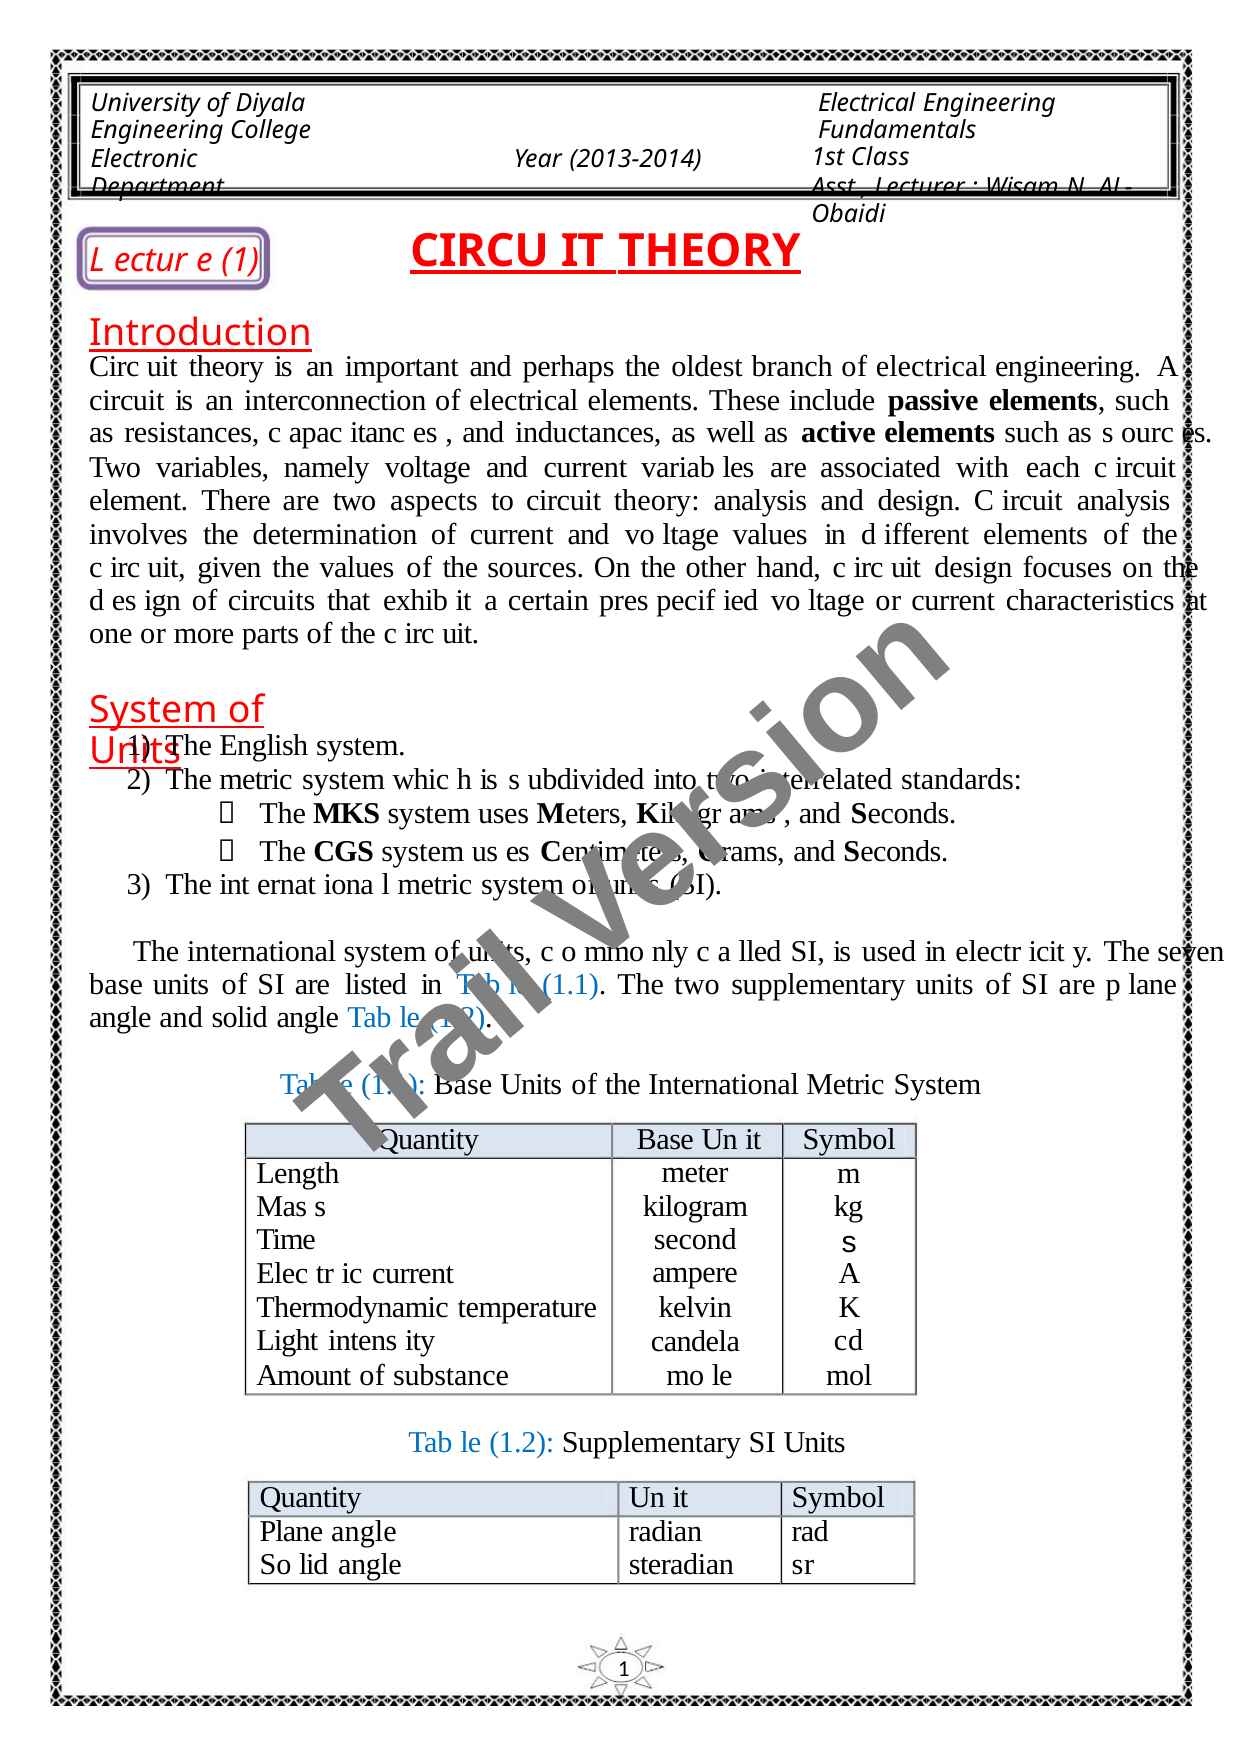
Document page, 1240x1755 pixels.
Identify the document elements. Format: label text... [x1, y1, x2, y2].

text_box Amount of substance [256, 1358, 551, 1392]
text_box 2) The metric system whic h is s ubdivided into two interrelated standards:  The MKS system uses Meters, Kilo gr ams , and Seconds.  The CGS system us es Centimeters, Grams, and Seconds. 3) The int ernat iona l metric system of units (SI). [732, 762, 1123, 901]
text_box University of Diyala Engineering College Electronic Department [90, 89, 332, 201]
text_box [50, 49, 1193, 1706]
text_box 1) The English system. [126, 728, 447, 762]
text_box Trail Version [246, 543, 993, 1211]
text_box Plane angle So lid angle [259, 1514, 440, 1581]
text_box 1 [617, 1652, 665, 1681]
text_box Year (2013-2014) [513, 145, 705, 173]
text_box Quantity [428, 1122, 527, 1156]
text_box rad sr [791, 1514, 875, 1581]
text_box kilogram second ampere kelvin [642, 1189, 796, 1324]
text_box candela [650, 1324, 787, 1358]
text_box mol [826, 1358, 918, 1392]
text_box mo le [666, 1358, 772, 1392]
text_box 2) The metric system whic h is s ubdivided into two interrelated standards:  The MKS system uses Meters, Kilo gr ams , and Seconds.  The CGS system us es Centimeters, Grams, and Seconds. 3) The int ernat iona l metric system of units (SI). [126, 762, 616, 901]
text_box Quantity [259, 1480, 409, 1514]
text_box L ectur e (1) [89, 236, 292, 279]
text_box The international system of units, c o mmo nly c a lled SI, is used in electr icit y. The seven base units of SI are listed in Tab le (1.1). The two supplementary units of SI are p lane angle and solid angle Tab le (1.2). [89, 934, 411, 1034]
text_box m [836, 1156, 906, 1189]
text_box Introduction [89, 312, 318, 349]
text_box Length Mas s Time [256, 1156, 386, 1256]
text_box Circ uit theory is an important and perhaps the oldest branch of electrical engineering. A circuit is an interconnection of electrical elements. These include passive elements, such as resistances, c apac itanc es , and inductances, as well as active elements such as s ourc es. Two variables, namely voltage and current variab les are associated with each c ircuit element. There are two aspects to circuit theory: analysis and design. C ircuit analysis involves the determination of current and vo ltage values in d ifferent elements of the c irc uit, given the values of the sources. On the other hand, c irc uit design focuses on the d es ign of circuits that exhib it a certain pres pecif ied vo ltage or current characteristics at one or more parts of the c irc uit. [89, 349, 1240, 650]
text_box Tab le (1.2): Supplementary SI Units [408, 1425, 897, 1459]
text_box Un it [628, 1480, 728, 1514]
text_box radian steradian [628, 1514, 782, 1581]
text_box Base Un it meter [636, 1122, 797, 1189]
text_box Tab le (1.1): Base Units of the International Metric System [494, 1067, 1065, 1101]
text_box CIRCU IT THEORY [409, 221, 895, 276]
text_box Electrical Engineering Fundamentals 1st Class Asst., Lecturer : Wisam N. AL-Obaidi [811, 89, 1204, 228]
text_box Symbol [791, 1480, 930, 1514]
text_box kg s A K cd [833, 1189, 909, 1357]
text_box Elec tr ic current Thermodynamic temperature Light intens ity [256, 1256, 646, 1357]
text_box The international system of units, c o mmo nly c a lled SI, is used in electr icit y. The seven base units of SI are listed in Tab le (1.1). The two supplementary units of SI are p lane angle and solid angle Tab le (1.2). [573, 934, 1240, 1034]
text_box System of Units [89, 689, 361, 772]
text_box Symbol [802, 1122, 941, 1156]
